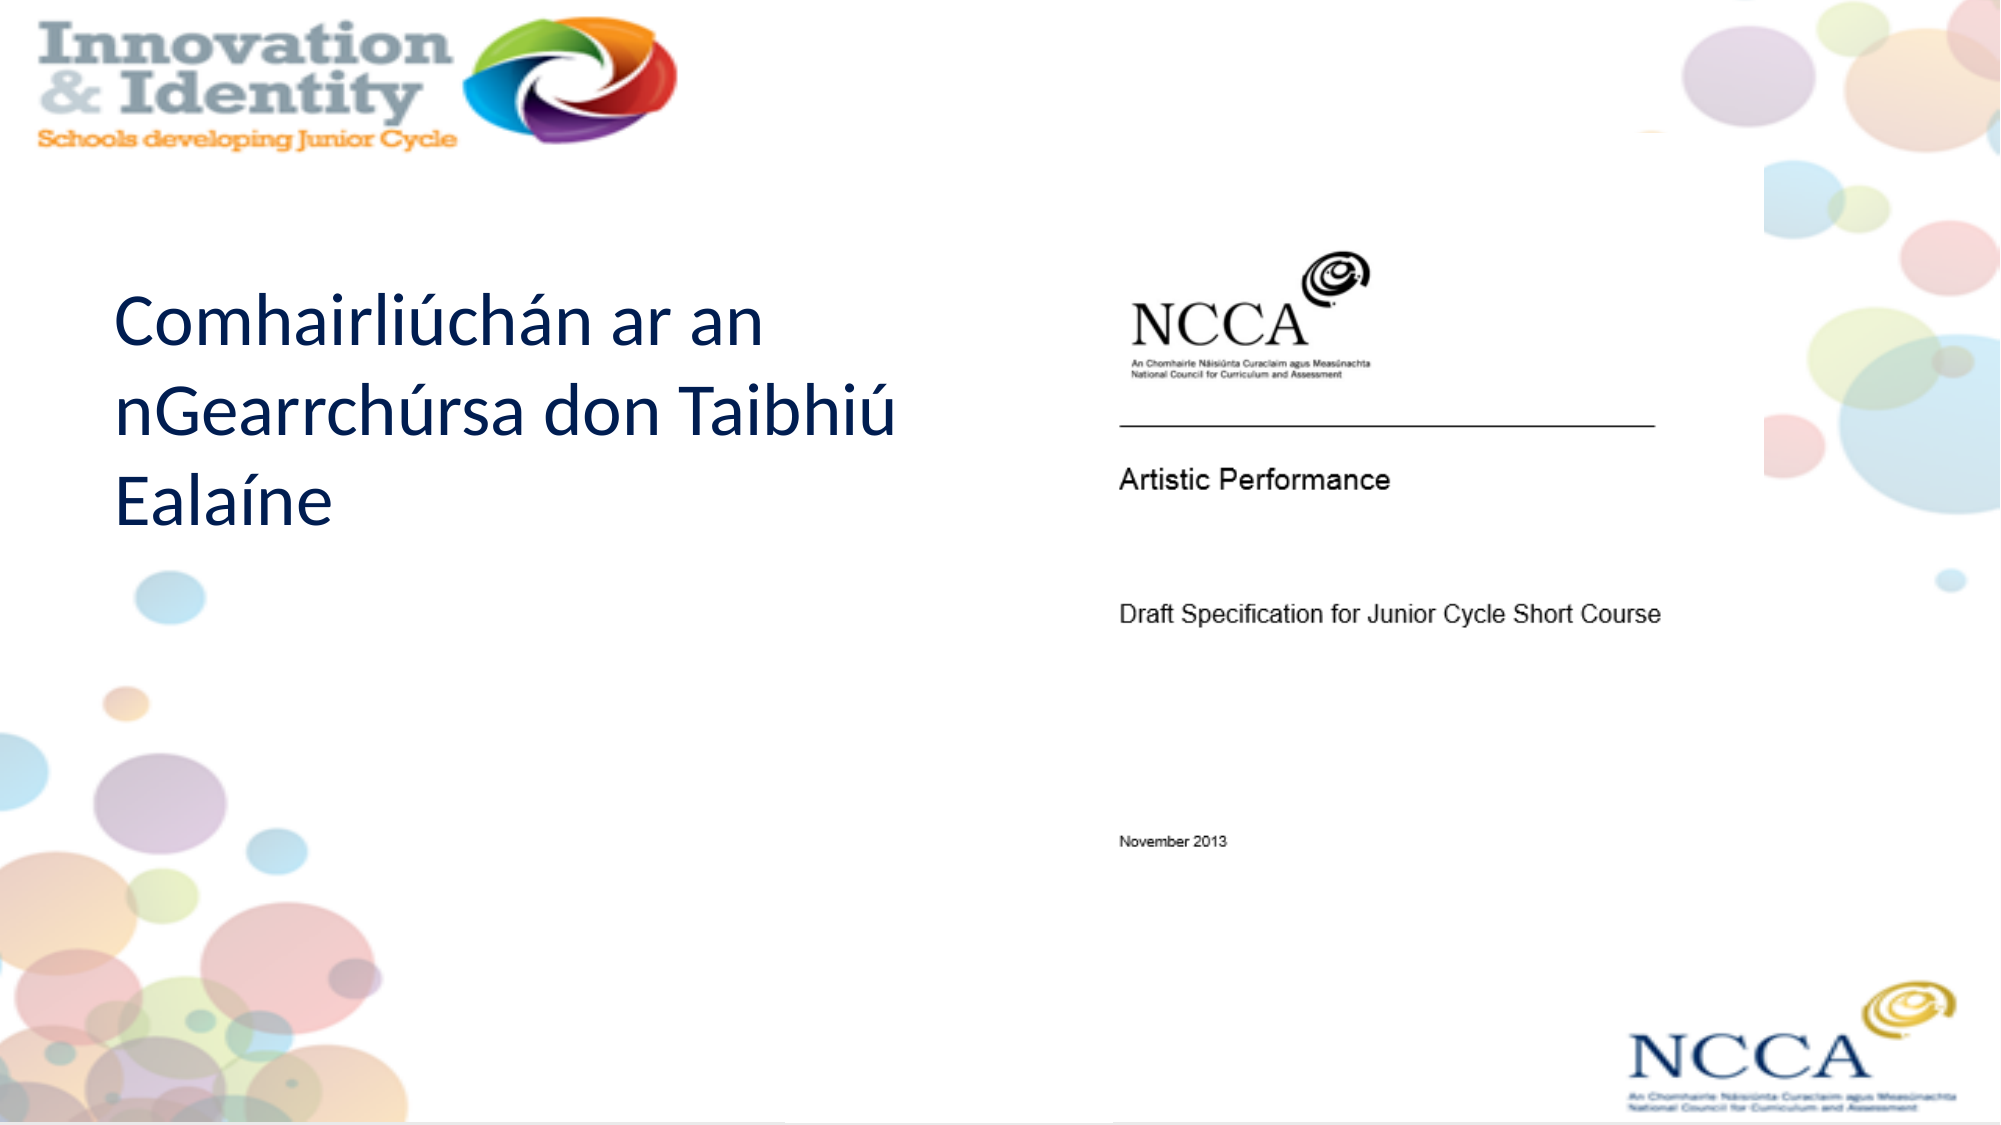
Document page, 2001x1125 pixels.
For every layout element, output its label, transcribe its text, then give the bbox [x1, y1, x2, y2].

picture [0, 0, 2001, 1125]
list Comhairliúchán ar an nGearrchúrsa don Taibhiú Ealaíne [99, 262, 984, 1005]
